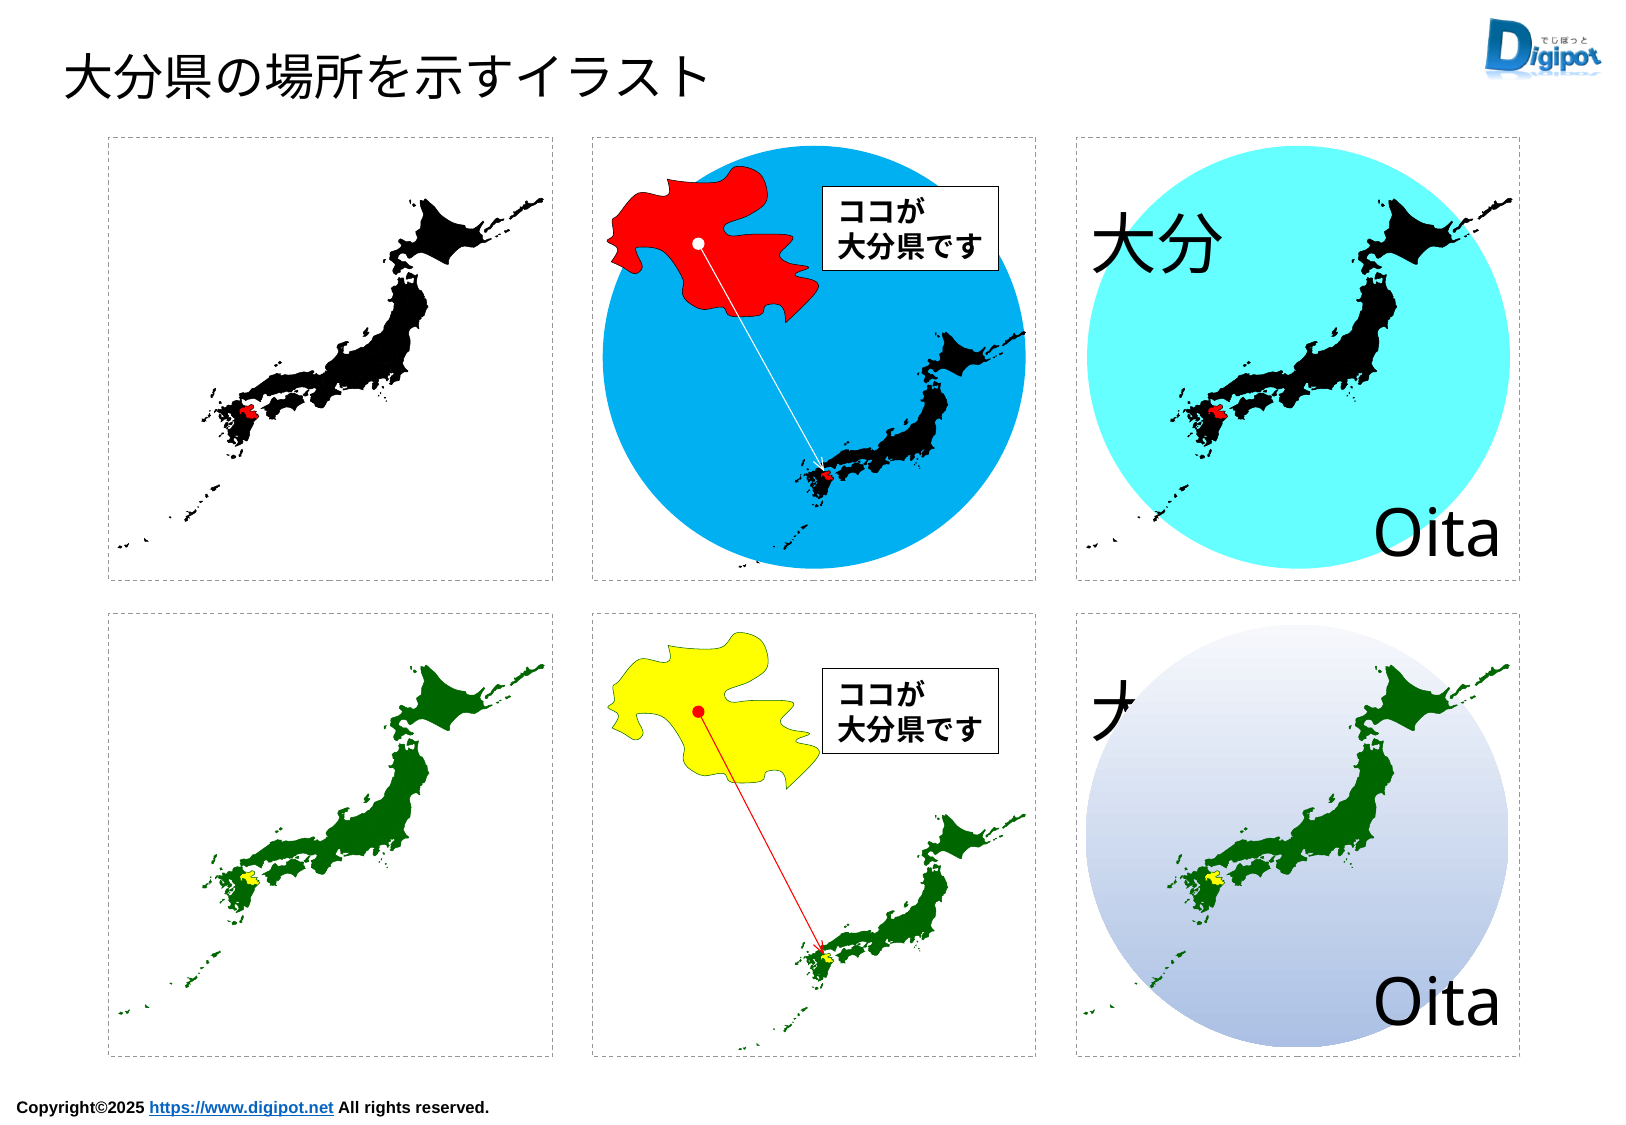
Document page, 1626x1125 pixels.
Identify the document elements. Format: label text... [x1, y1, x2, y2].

picture [1485, 18, 1602, 82]
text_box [1083, 624, 1520, 1048]
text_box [1074, 145, 1520, 579]
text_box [607, 632, 1026, 1050]
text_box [118, 664, 545, 1015]
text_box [602, 145, 1026, 569]
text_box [117, 198, 544, 549]
text_box 大分 [1075, 662, 1083, 758]
text_box 大分県の場所を示すイラスト [49, 38, 728, 113]
